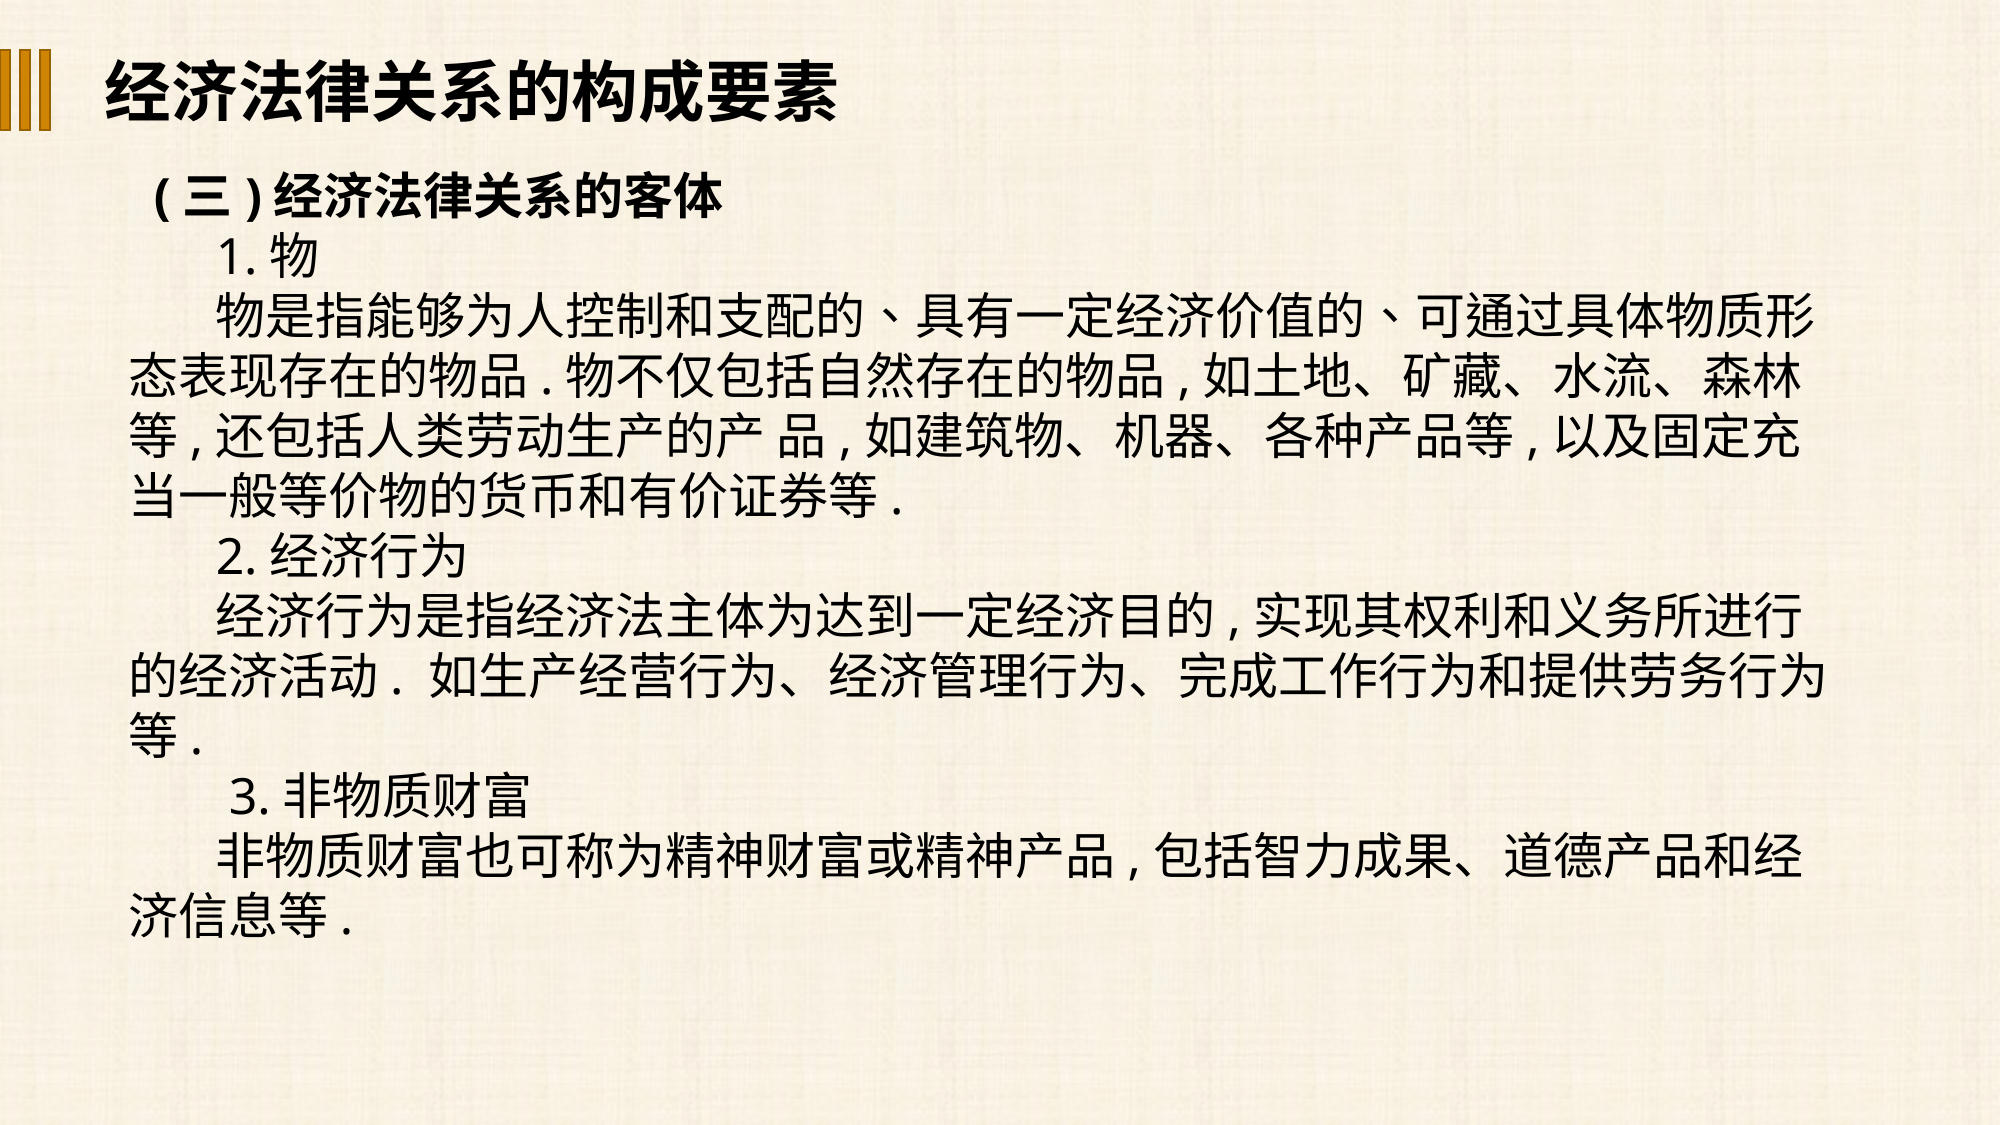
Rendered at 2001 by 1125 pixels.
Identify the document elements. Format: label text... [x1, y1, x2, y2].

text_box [0, 49, 50, 131]
text_box (三)经济法律关系的客体 1.物 物是指能够为人控制和支配的、具有一定经济价值的、可通过具体物质形态表现存在的物品.物不仅包括自然存在的物品,如土地、矿藏、水流、森林等,还包括人类劳动生产的产 品,如建筑物、机器、各种产品等,以及固定充当一般等价物的货币和有价证券等. 2.经济行为 经济行为是指经济法主体为达到一定经济目的,实现其权利和义务所进行的经济活动. 如生产经营行为、经济管理行为、完成工作行为和提供劳务行为等. 3.非物质财富 非物质财富也可称为精神财富或精神产品,包括智力成果、道德产品和经济信息等. [113, 157, 1857, 952]
text_box 经济法律关系的构成要素 [90, 41, 984, 137]
